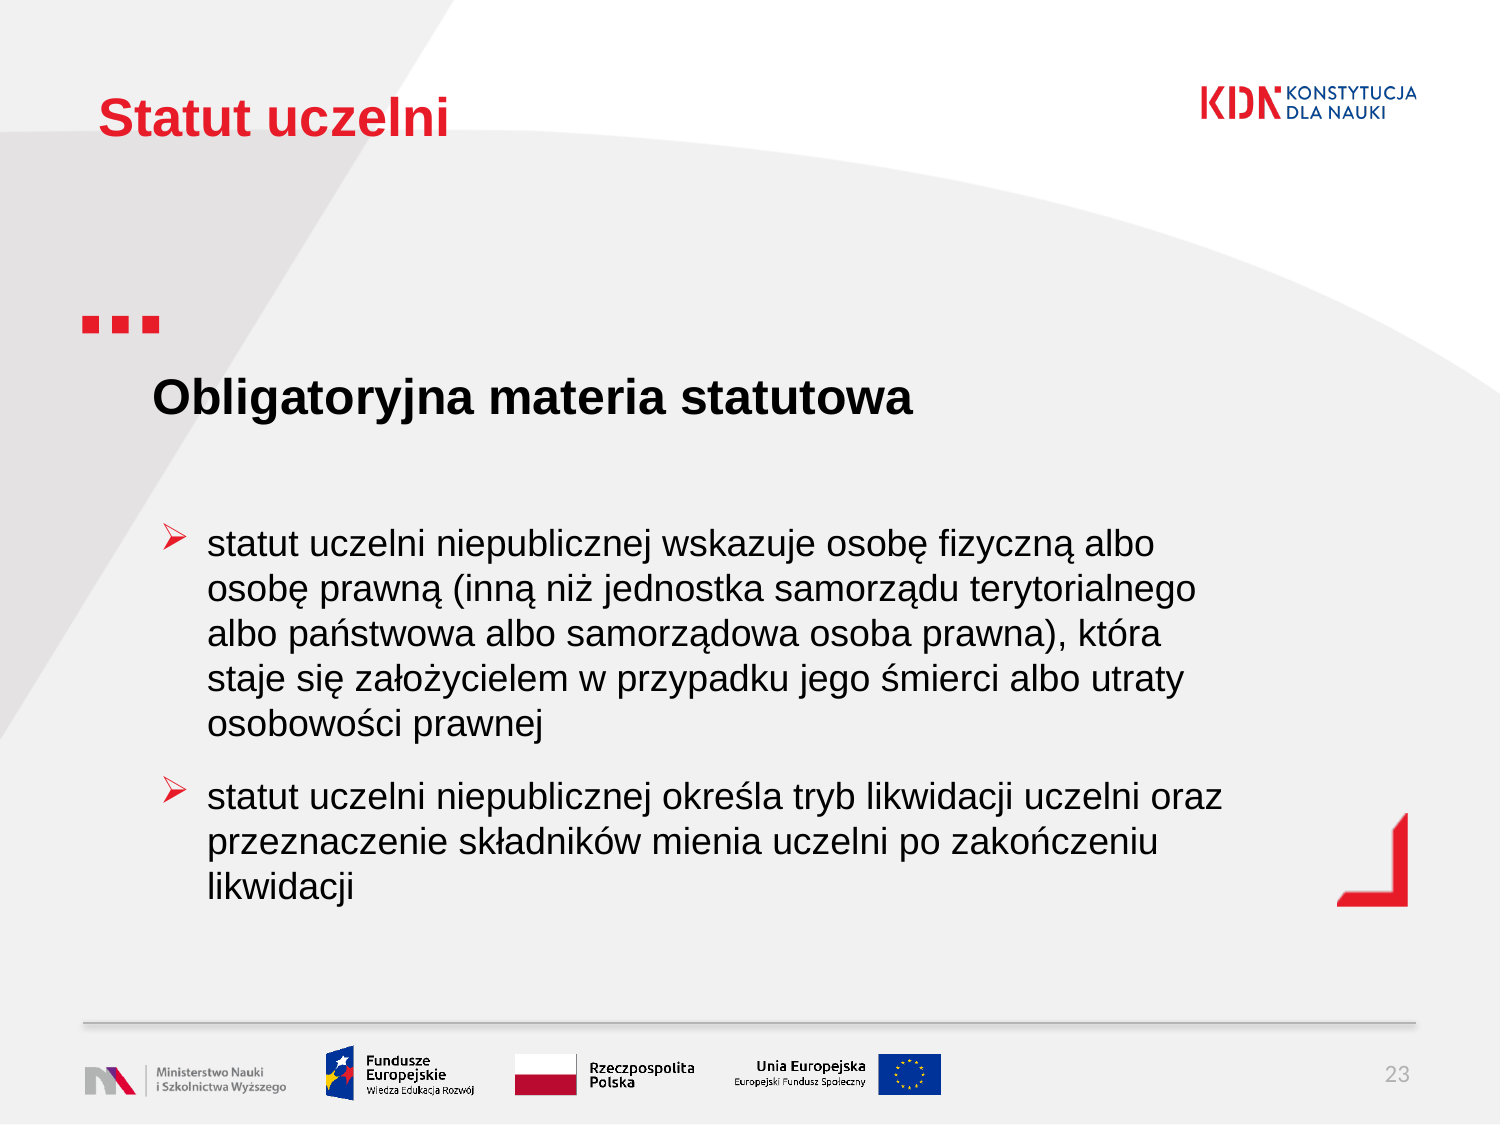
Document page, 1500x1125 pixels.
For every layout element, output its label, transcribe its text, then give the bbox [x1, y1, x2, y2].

list statut uczelni niepublicznej wskazuje osobę fizyczną albo osobę prawną (inną niż jednostka samorządu terytorialnego albo państwowa albo samorządowa osoba prawna), która staje się założycielem w przypadku jego śmierci albo utraty osobowości prawnej statut uczelni niepublicznej określa tryb likwidacji uczelni oraz przeznaczenie składników mienia uczelni po zakończeniu likwidacji [145, 443, 1251, 921]
title Statut uczelni [83, 74, 1170, 143]
picture [0, 0, 1500, 1125]
slide_number 23 [1074, 1042, 1425, 1103]
text_box Obligatoryjna materia statutowa [137, 357, 1259, 433]
